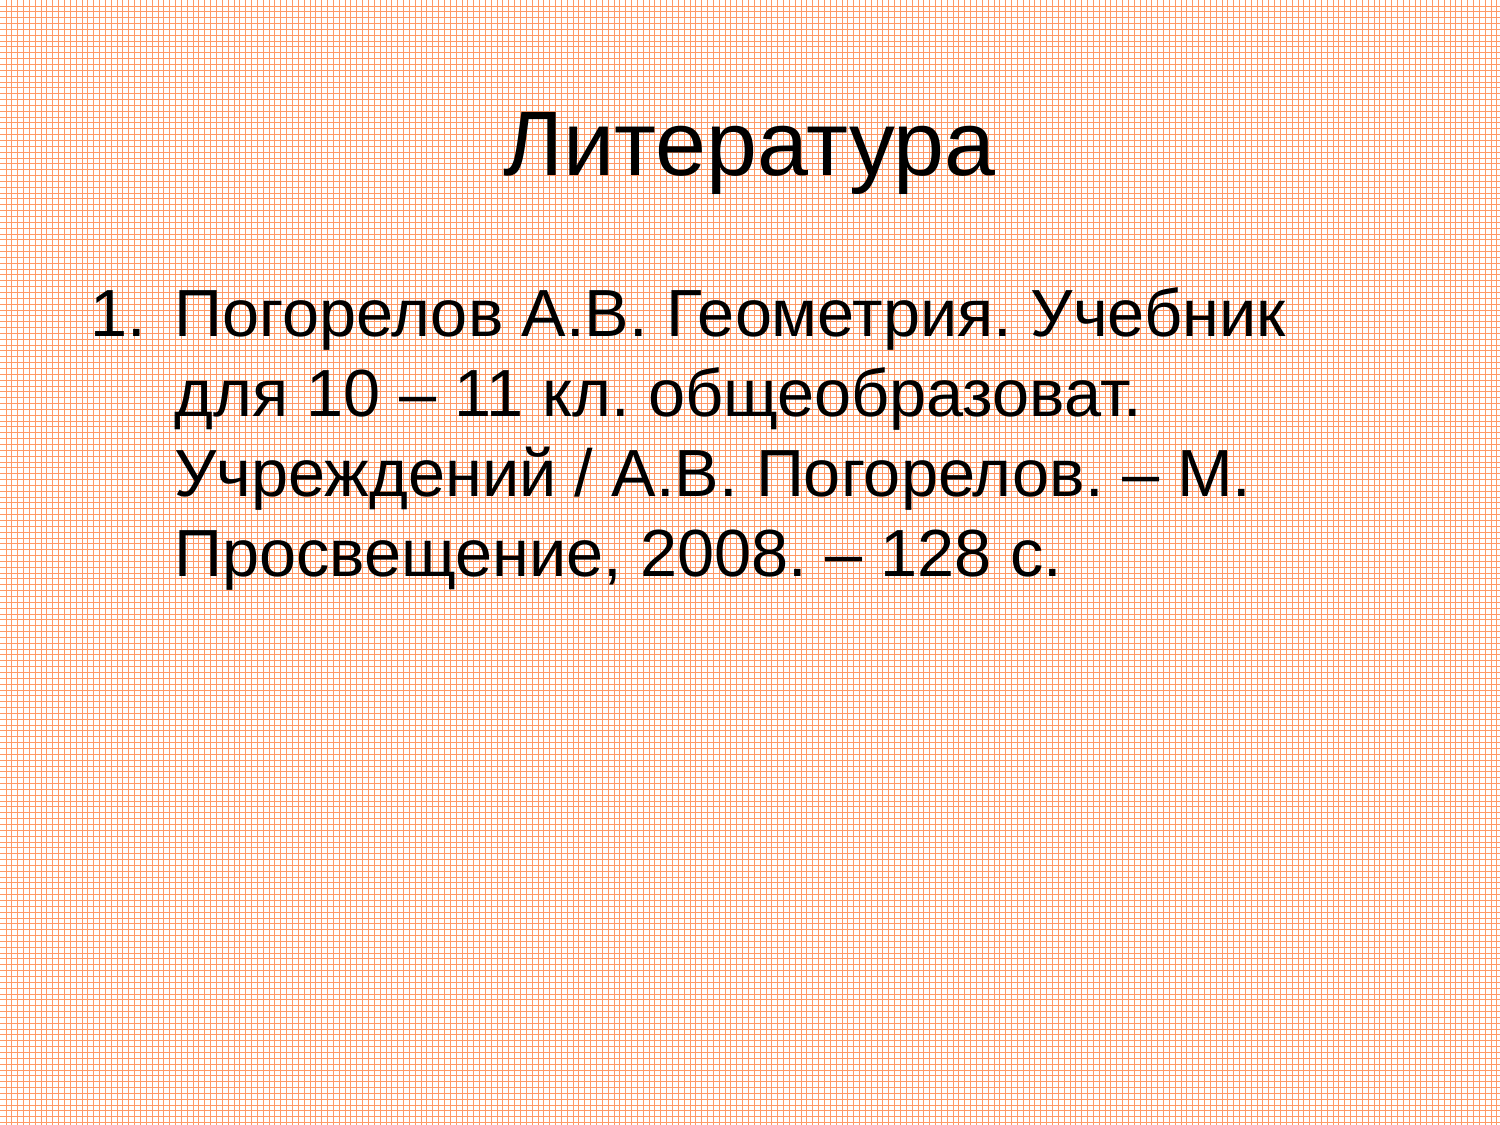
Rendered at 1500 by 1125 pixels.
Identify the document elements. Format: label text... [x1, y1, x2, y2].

list Погорелов А.В. Геометрия. Учебник для 10 – 11 кл. общеобразоват. Учреждений / А.В. Погорелов. – М. Просвещение, 2008. – 128 с. [74, 262, 1426, 1006]
title Литература [74, 44, 1426, 233]
